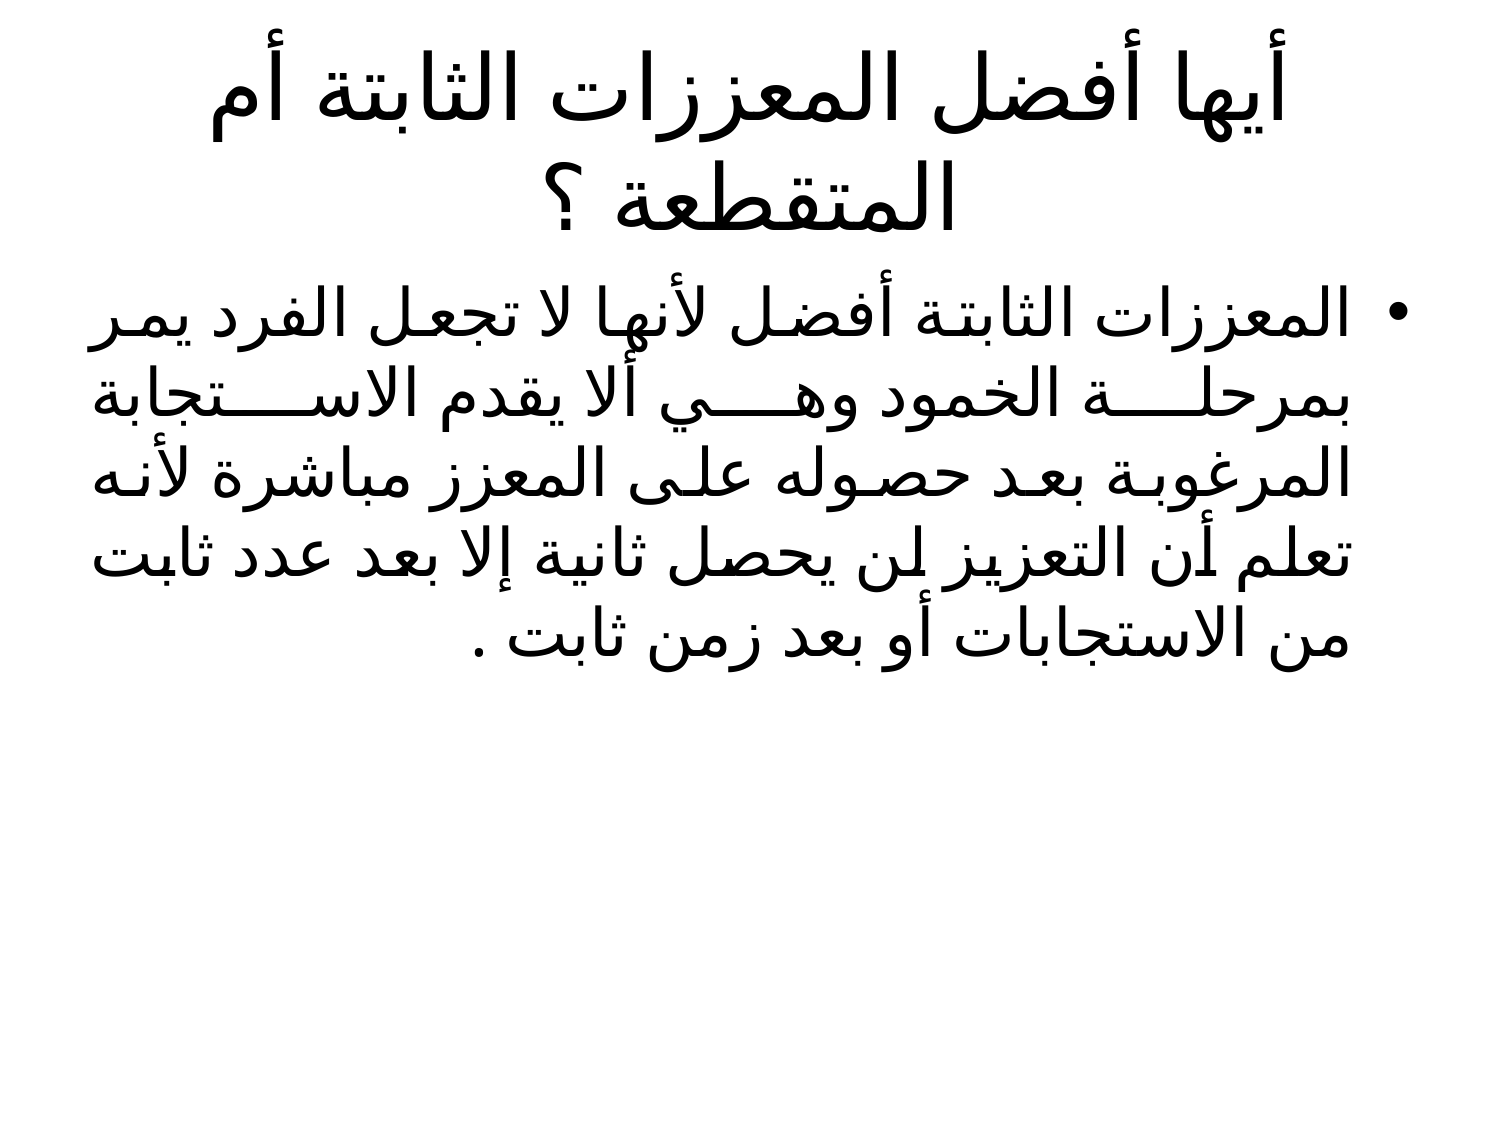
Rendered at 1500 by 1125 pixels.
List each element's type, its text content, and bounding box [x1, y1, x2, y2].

title أيها أفضل المعززات الثابتة أم المتقطعة ؟ [75, 45, 1425, 233]
list المعززات الثابتة أفضل لأنها لا تجعل الفرد يمر بمرحلة الخمود وهي ألا يقدم الاستجابة المرغوبة بعد حصوله على المعزز مباشرة لأنه تعلم أن التعزيز لن يحصل ثانية إلا بعد عدد ثابت من الاستجابات أو بعد زمن ثابت . [75, 262, 1425, 1005]
